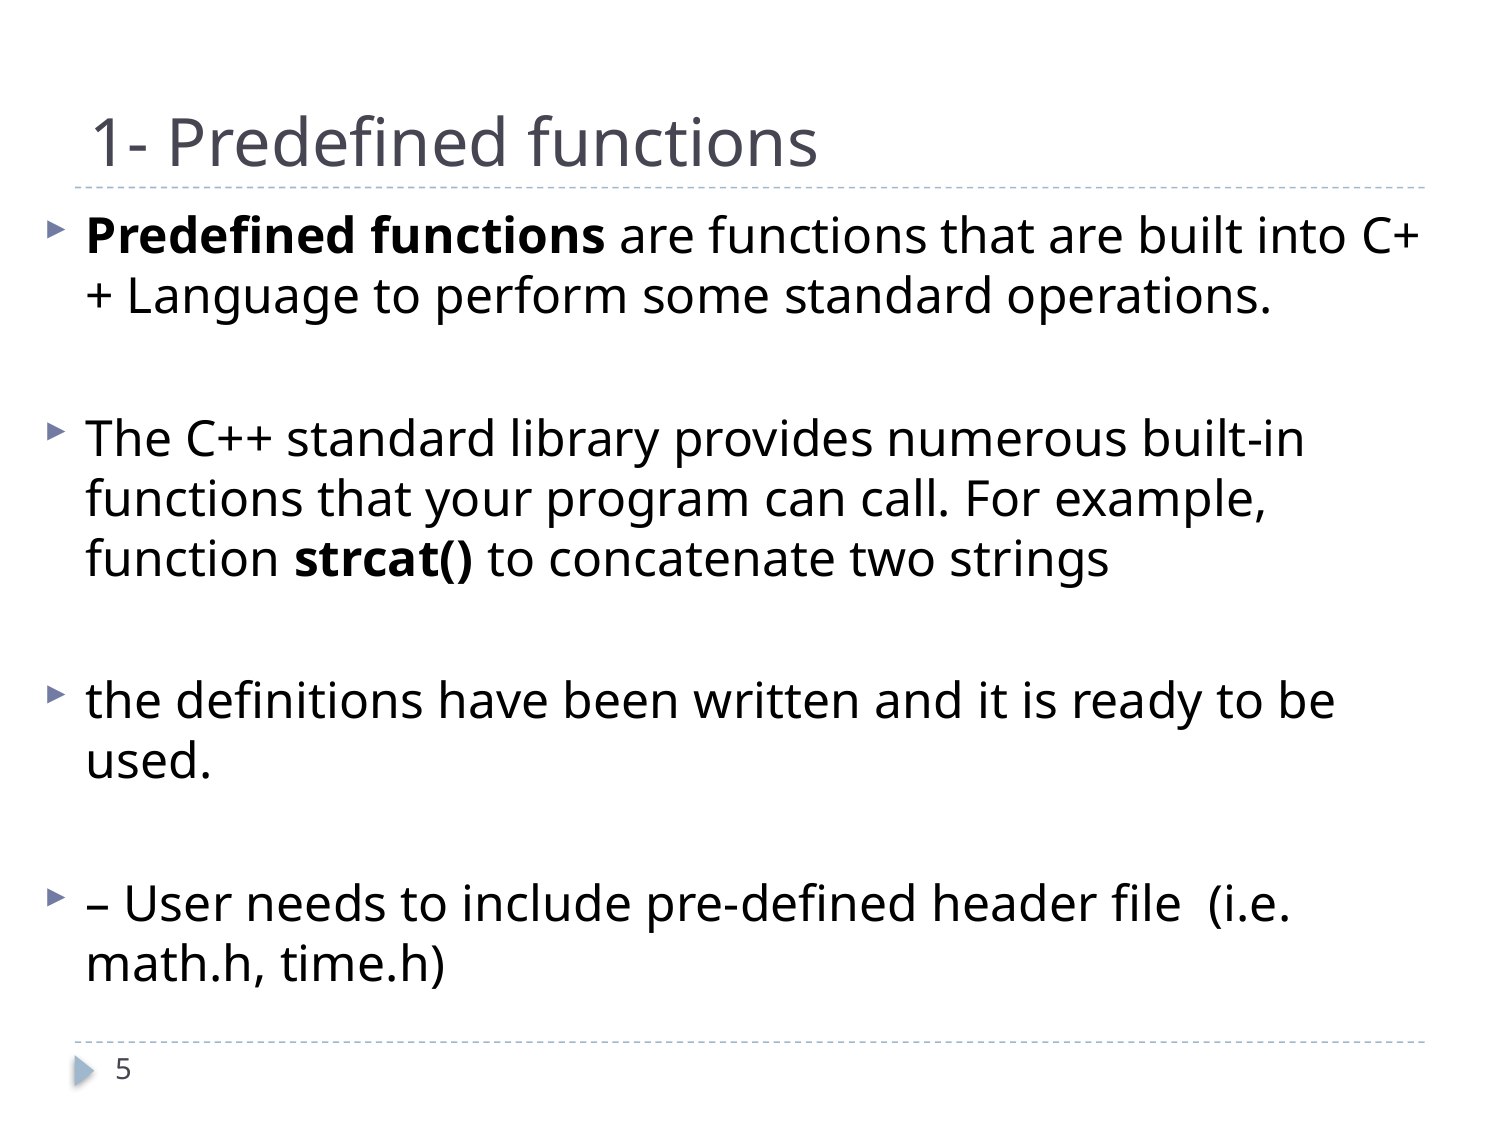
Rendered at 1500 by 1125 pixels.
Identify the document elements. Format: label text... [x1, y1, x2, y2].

list Predefined functions are functions that are built into C++ Language to perform some standard operations. The C++ standard library provides numerous built-in functions that your program can call. For example, function strcat() to concatenate two strings the definitions have been written and it is ready to be used. – User needs to include pre-defined header file (i.e. math.h, time.h) [29, 196, 1455, 1007]
slide_number 5 [100, 1042, 426, 1103]
title 1- Predefined functions [75, 24, 1425, 188]
